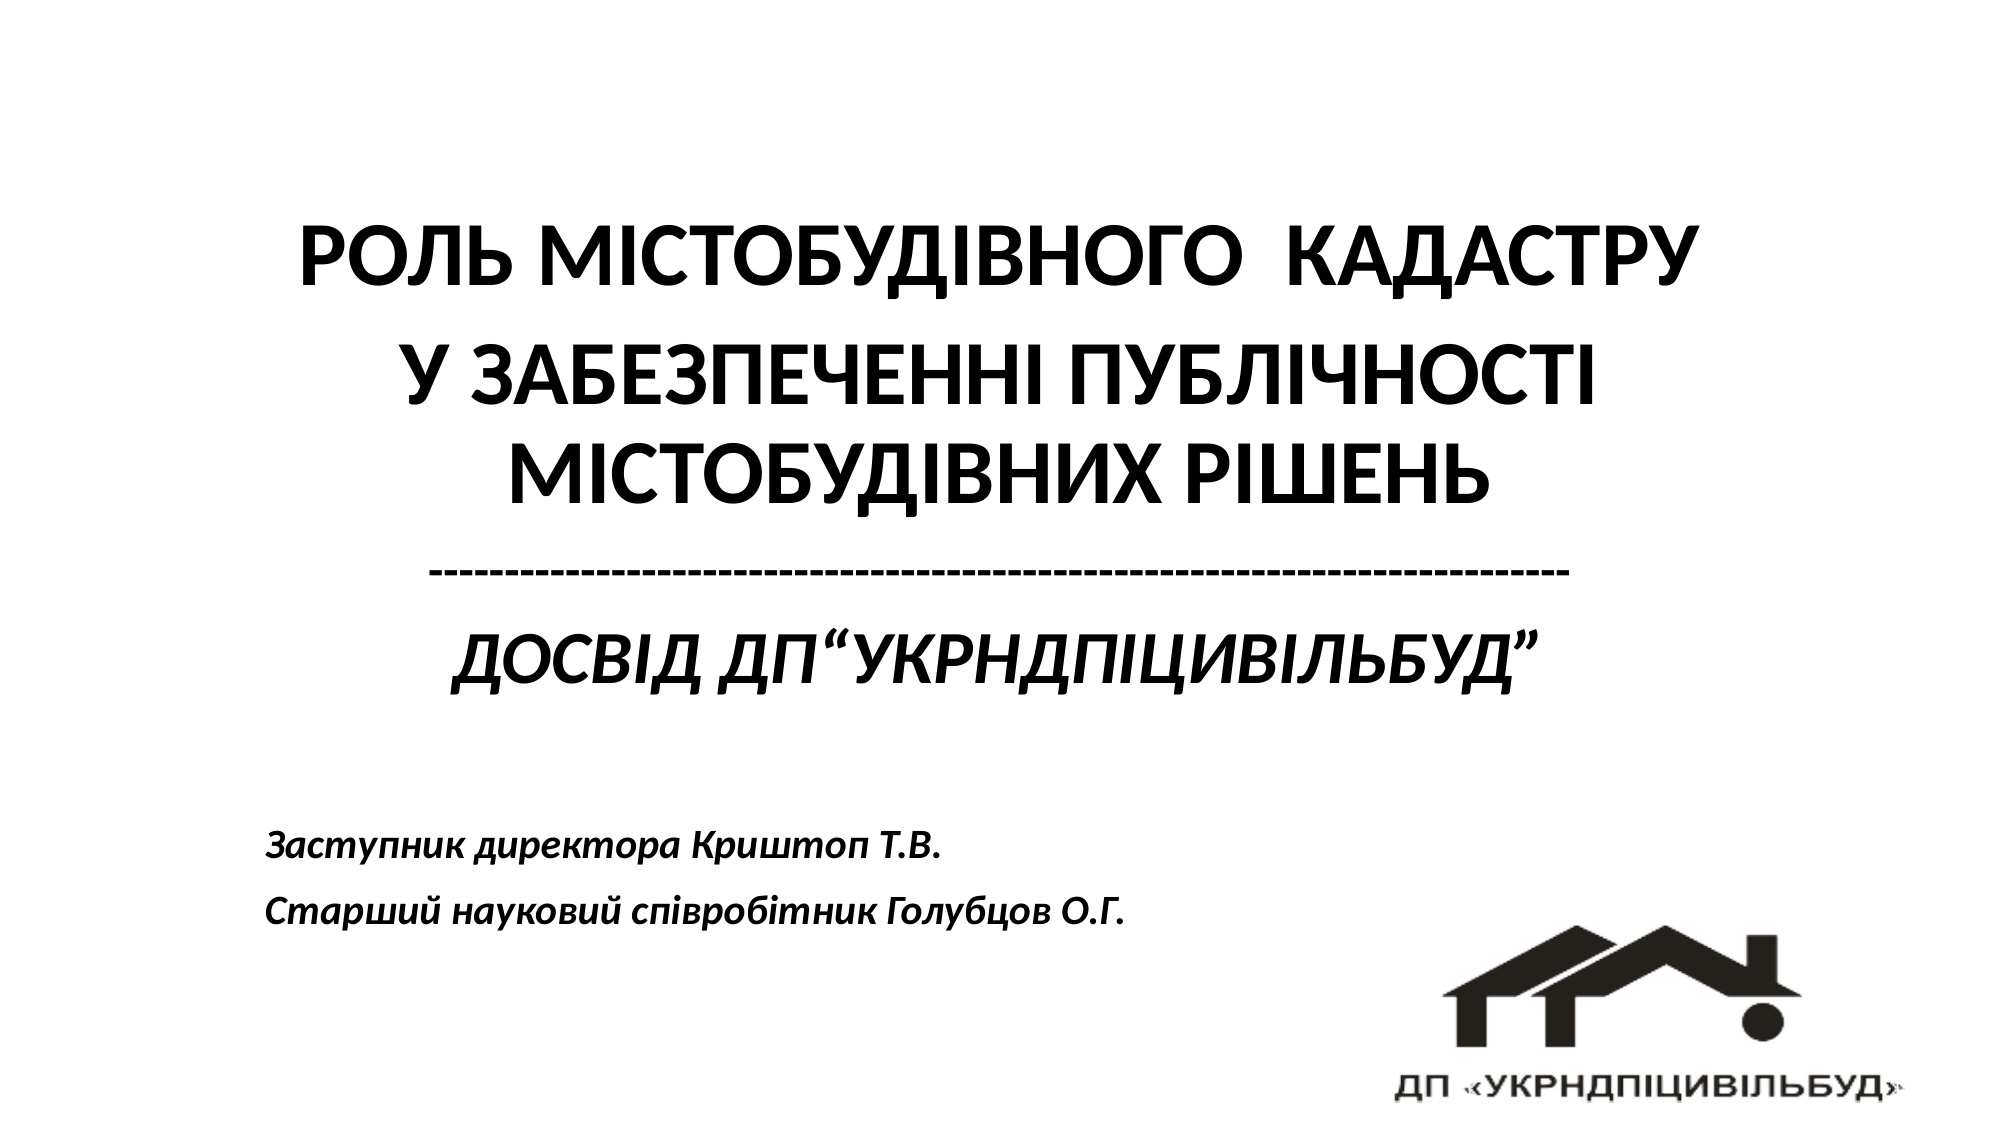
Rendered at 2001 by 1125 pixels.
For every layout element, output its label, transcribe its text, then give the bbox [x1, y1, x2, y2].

picture [1393, 924, 1905, 1104]
subtitle РОЛЬ МІСТОБУДІВНОГО КАДАСТРУ У ЗАБЕЗПЕЧЕННІ ПУБЛІЧНОСТІ МІСТОБУДІВНИХ РІШЕНЬ --------------------------------------------------------------------------- ДОСВІД ДП“УКРНДПІЦИВІЛЬБУД” Заступник директора Криштоп Т.В. Старший науковий співробітник Голубцов О.Г. [249, 198, 1751, 863]
